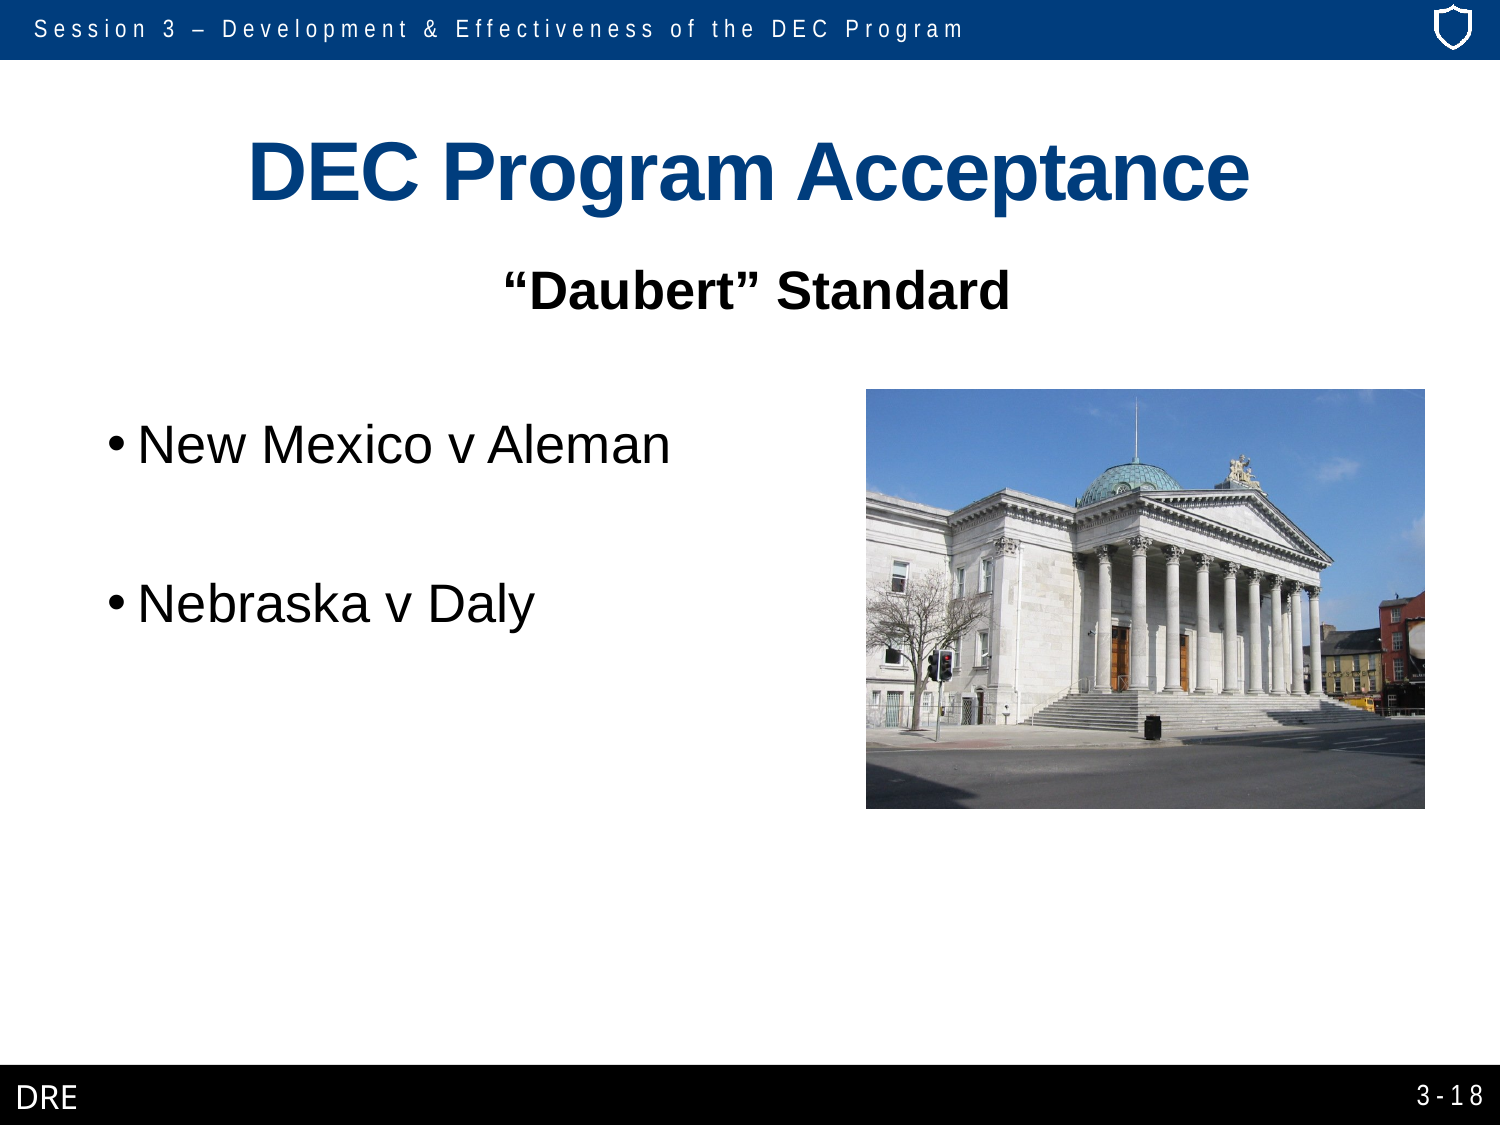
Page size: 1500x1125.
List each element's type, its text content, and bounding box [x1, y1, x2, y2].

title DEC Program Acceptance [75, 75, 1425, 225]
slide_number 3-18 [1218, 1063, 1499, 1124]
picture [1434, 4, 1472, 50]
list “Daubert” Standard New Mexico v Aleman Nebraska v Daly [75, 254, 1425, 1005]
picture [866, 389, 1426, 810]
